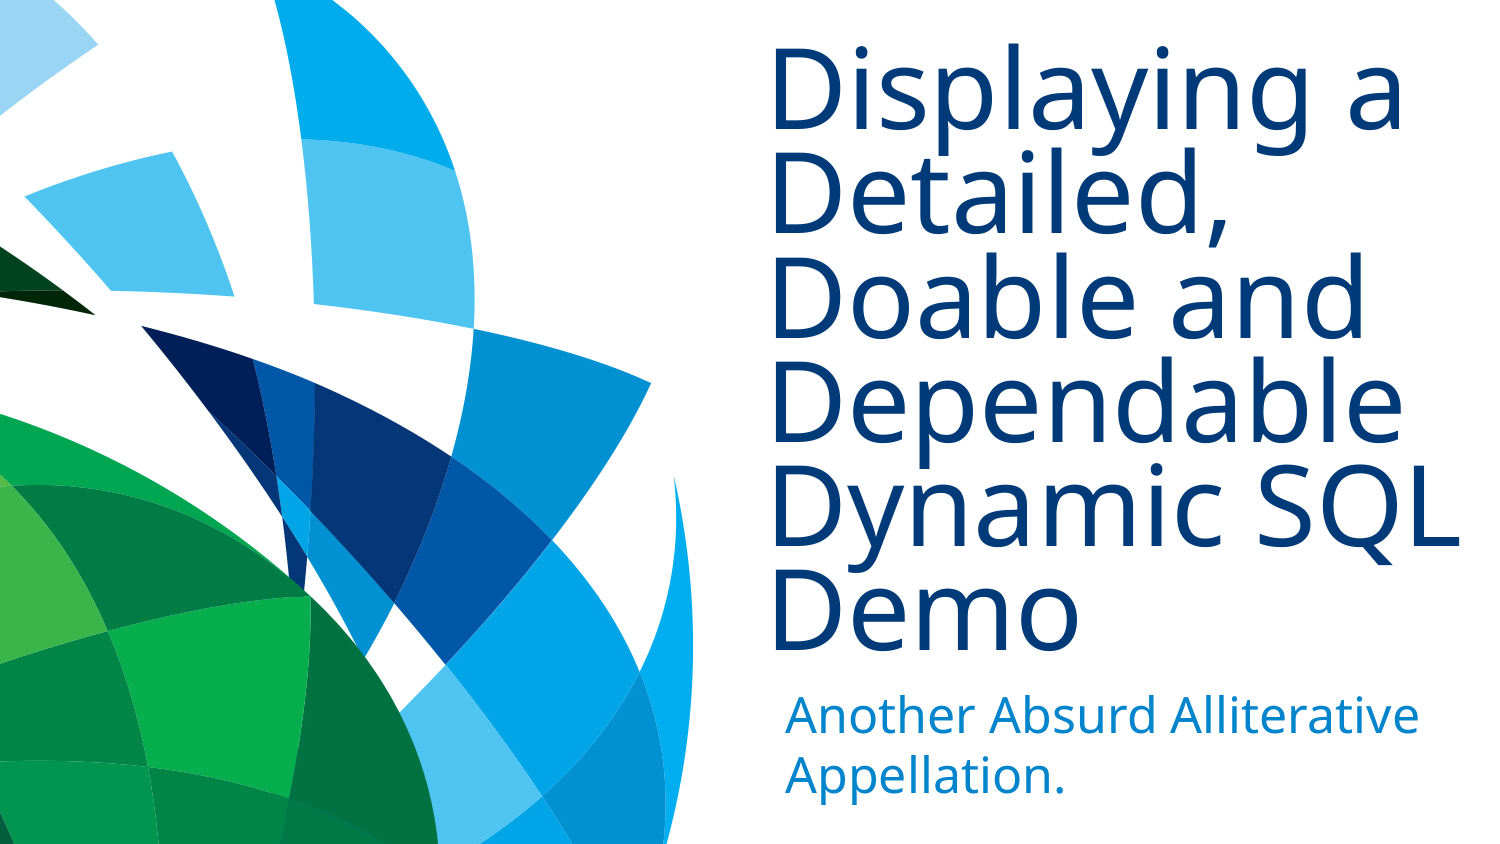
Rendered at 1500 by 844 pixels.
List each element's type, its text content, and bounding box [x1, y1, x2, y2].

picture [0, 0, 1421, 844]
title Displaying a Detailed, Doable and Dependable Dynamic SQL Demo [750, 56, 1480, 681]
subtitle Another Absurd Alliterative Appellation. [770, 676, 1500, 751]
